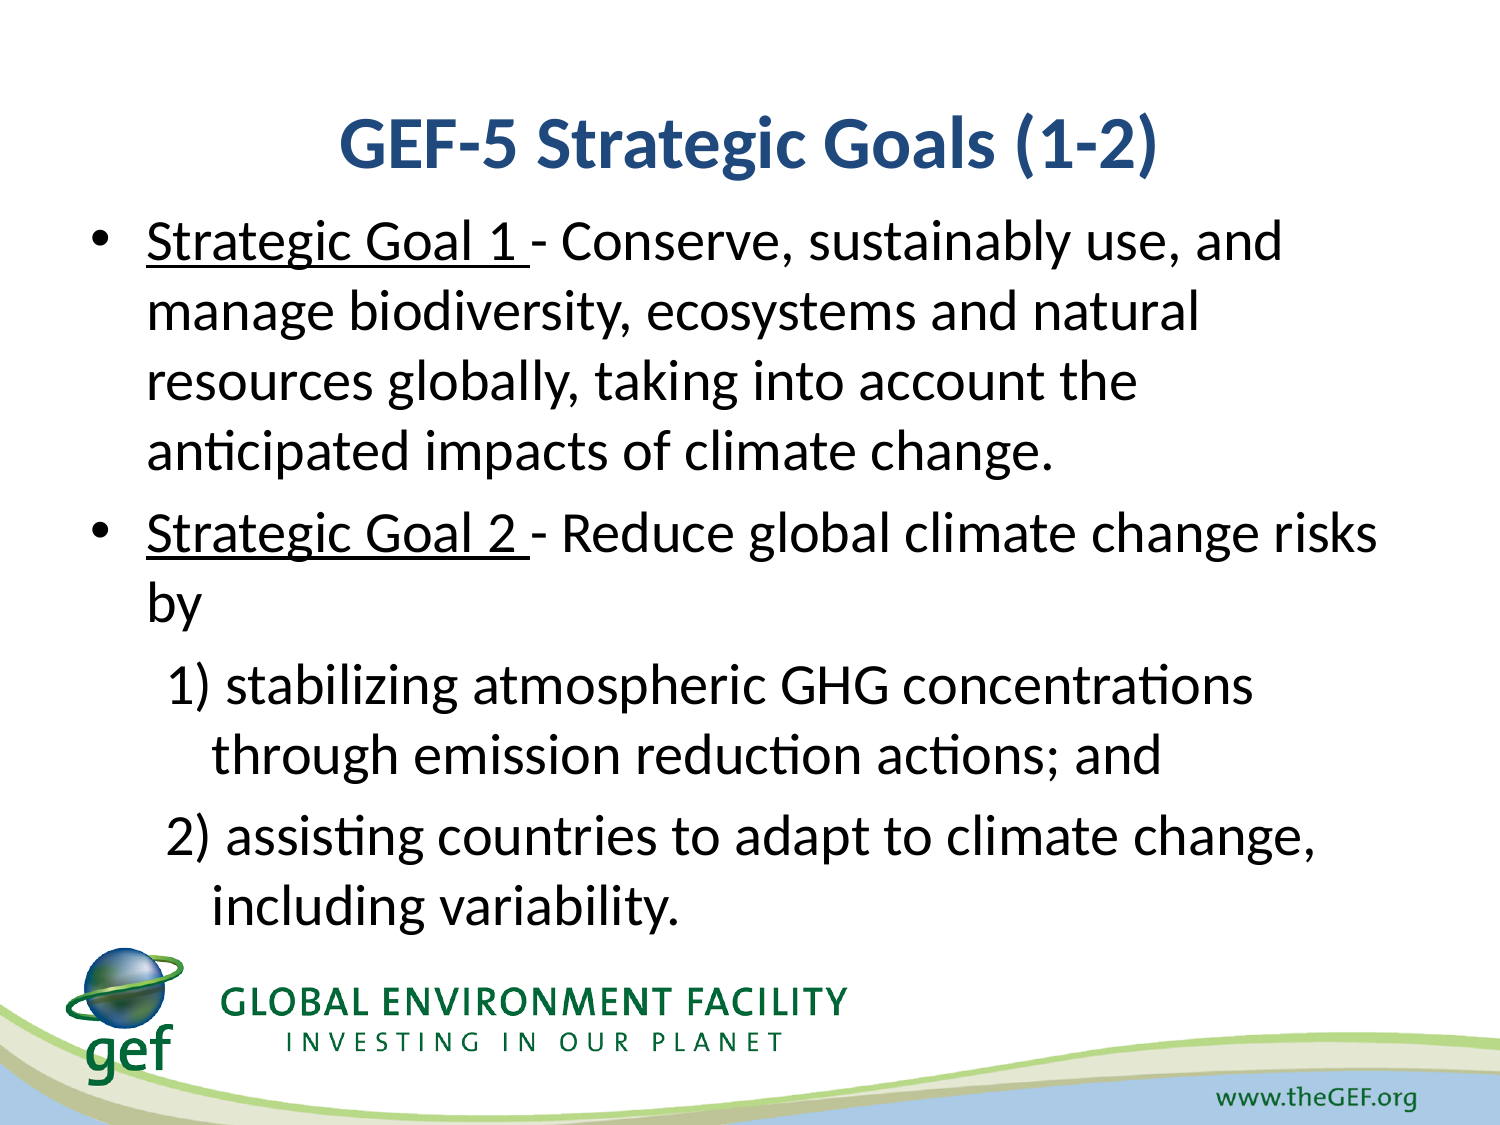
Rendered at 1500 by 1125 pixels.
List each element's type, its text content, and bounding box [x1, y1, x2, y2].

title GEF-5 Strategic Goals (1-2) [74, 44, 1426, 194]
picture [0, 920, 1500, 1125]
list Strategic Goal 1 - Conserve, sustainably use, and manage biodiversity, ecosystems and natural resources globally, taking into account the anticipated impacts of climate change. Strategic Goal 2 - Reduce global climate change risks by 1) stabilizing atmospheric GHG concentrations through emission reduction actions; and 2) assisting countries to adapt to climate change, including variability. [74, 194, 1426, 1026]
